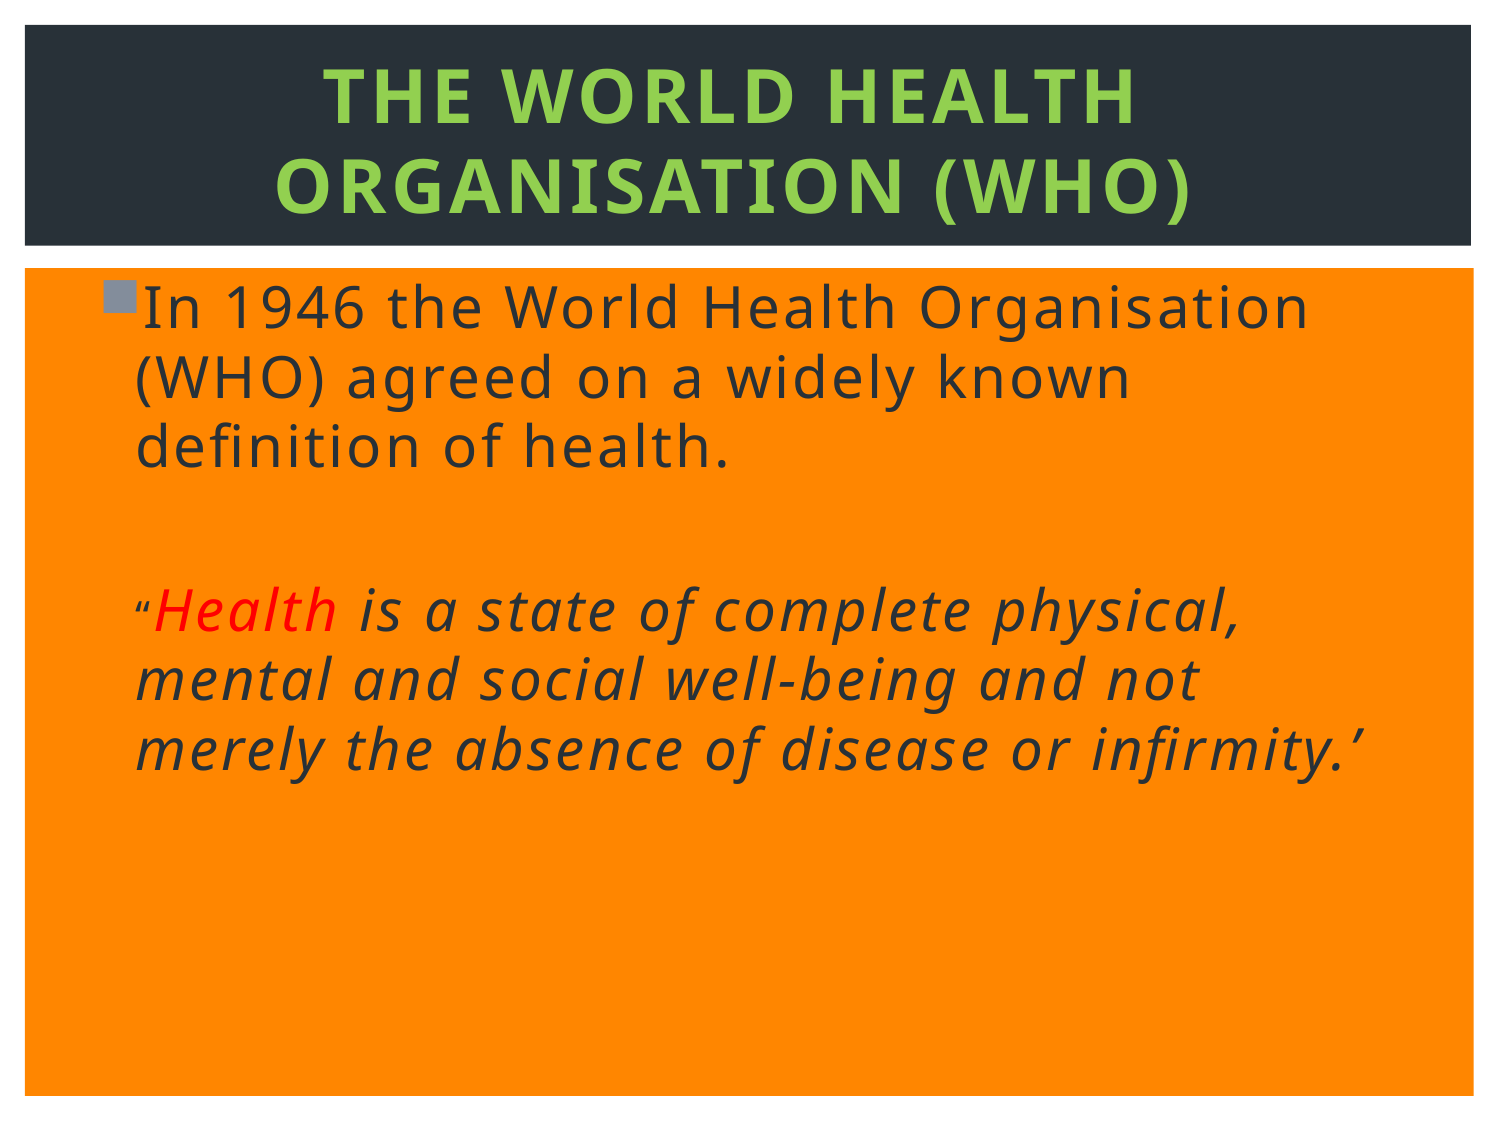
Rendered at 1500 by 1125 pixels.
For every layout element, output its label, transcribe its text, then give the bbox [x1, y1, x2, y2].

title The World Health Organisation (WHO) [41, 45, 1425, 233]
list In 1946 the World Health Organisation (WHO) agreed on a widely known definition of health. “Health is a state of complete physical, mental and social well-being and not merely the absence of disease or infirmity.’ [75, 262, 1425, 1071]
